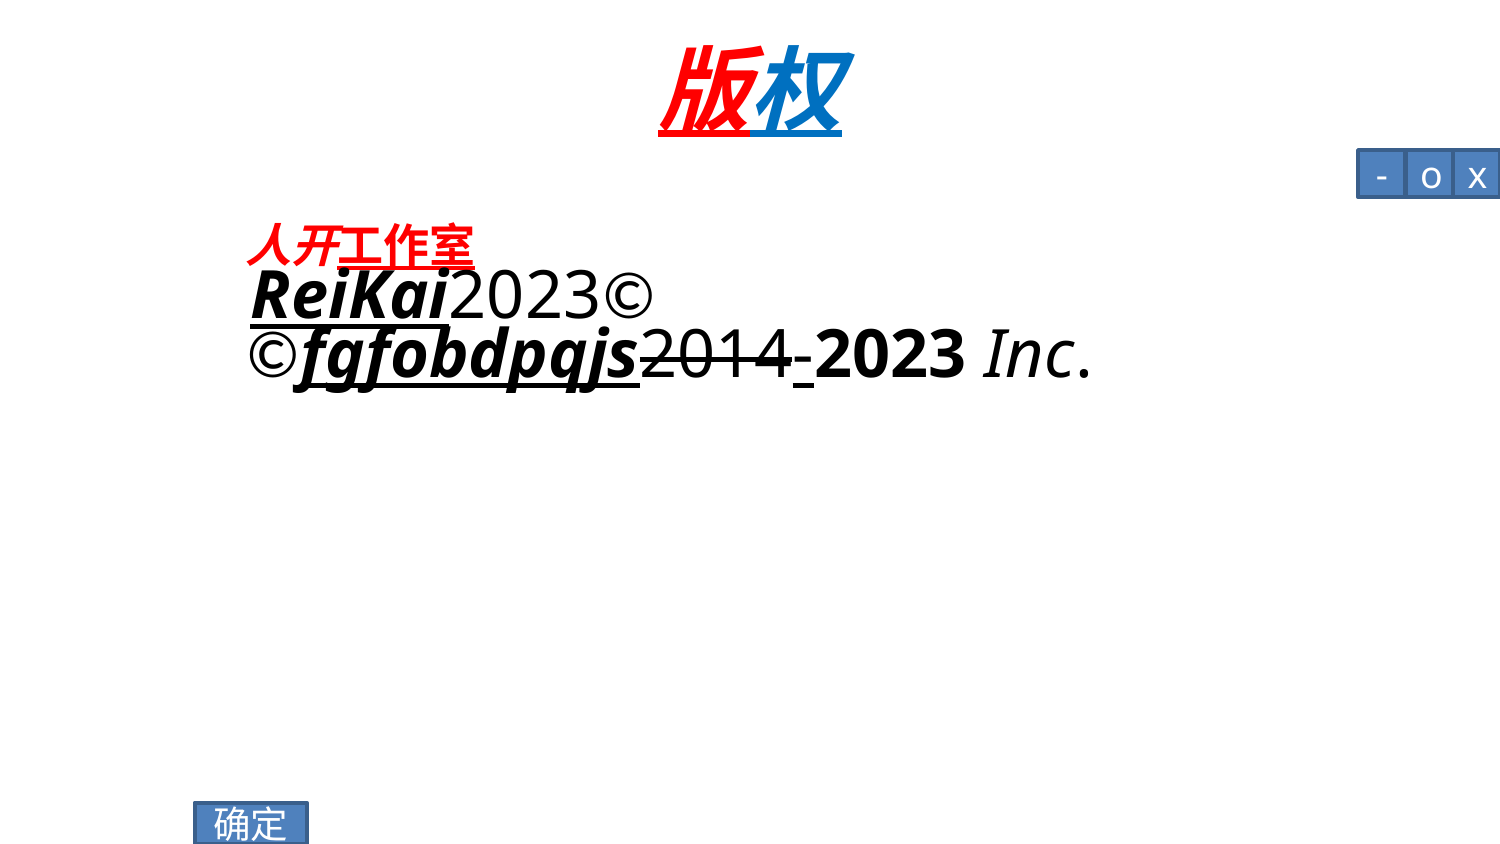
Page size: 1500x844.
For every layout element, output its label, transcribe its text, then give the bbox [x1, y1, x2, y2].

text_box ReiKai2023© [218, 244, 727, 340]
list 人开工作室 [230, 209, 597, 244]
text_box x [1451, 148, 1500, 199]
text_box 确定 [193, 801, 309, 844]
text_box - [1356, 148, 1403, 199]
title 版权 [0, 0, 1500, 174]
text_box o [1403, 148, 1451, 199]
text_box ©fgfobdpqjs2014-2023 Inc. [230, 303, 1294, 399]
